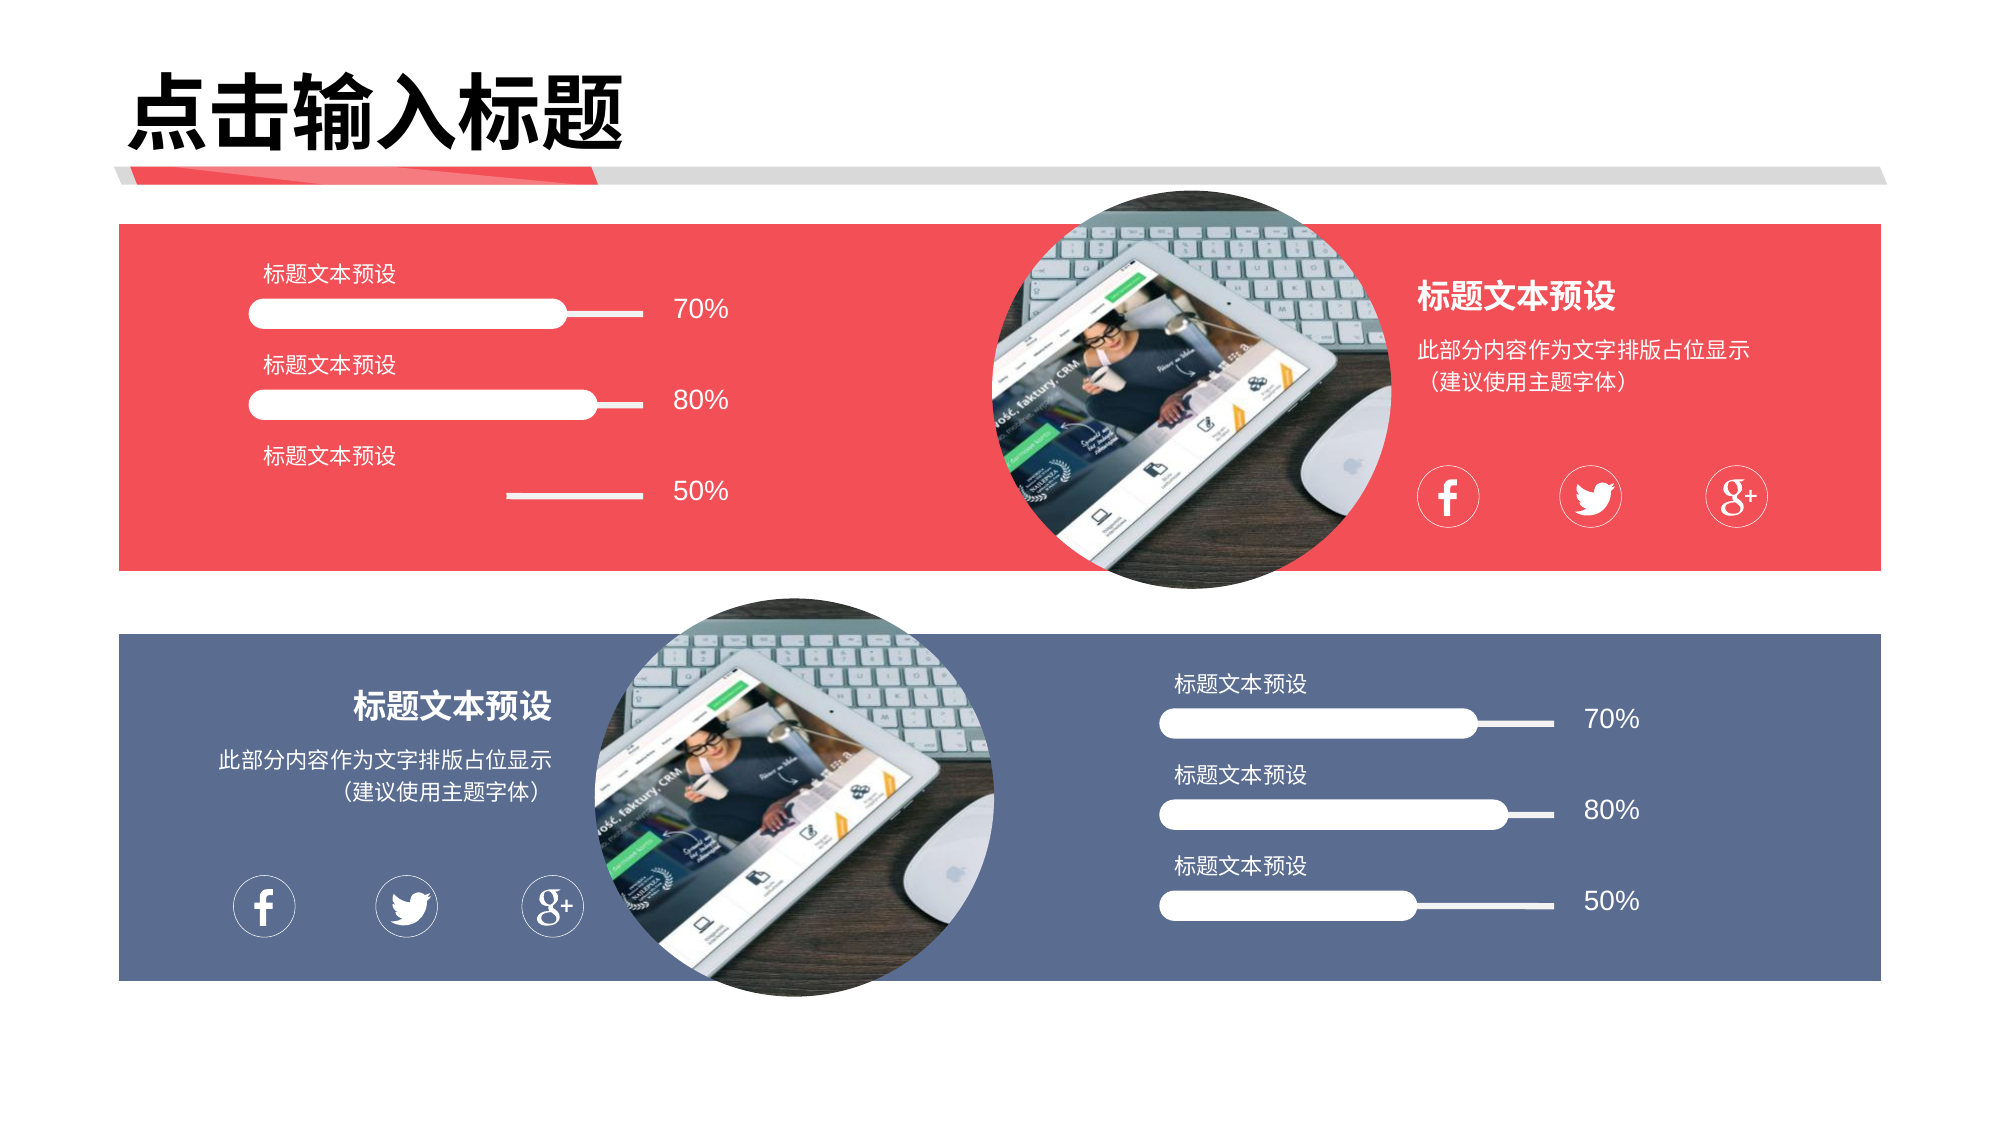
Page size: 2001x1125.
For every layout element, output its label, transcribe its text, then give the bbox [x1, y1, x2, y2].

title 点击输入标题 [109, 0, 1890, 169]
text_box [117, 190, 1883, 997]
